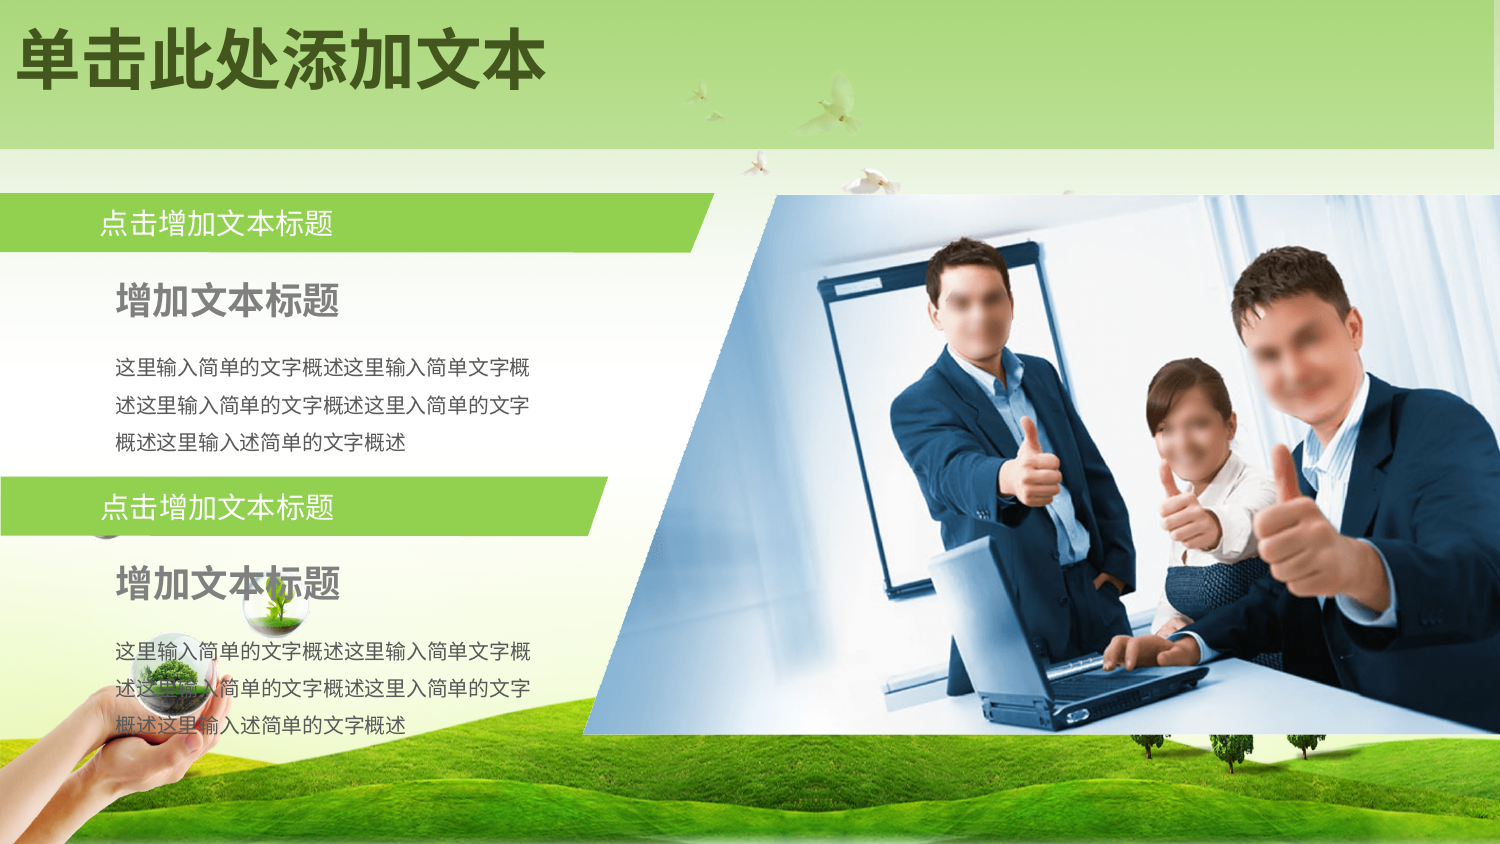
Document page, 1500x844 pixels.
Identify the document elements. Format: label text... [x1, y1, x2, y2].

text_box 这里输入简单的文字概述这里输入简单文字概 述这里输入简单的文字概述这里入简单的文字 概述这里输入述简单的文字概述 [100, 618, 586, 746]
picture [0, 0, 1500, 844]
text_box [0, 0, 1496, 151]
text_box 这里输入简单的文字概述这里输入简单文字概 述这里输入简单的文字概述这里入简单的文字 概述这里输入述简单的文字概述 [100, 334, 567, 463]
text_box 点击增加文本标题 [0, 191, 567, 255]
text_box 单击此处添加文本 [0, 10, 744, 106]
text_box 点击增加文本标题 [0, 474, 567, 539]
text_box 增加文本标题 [100, 552, 503, 613]
text_box 增加文本标题 [100, 269, 502, 330]
